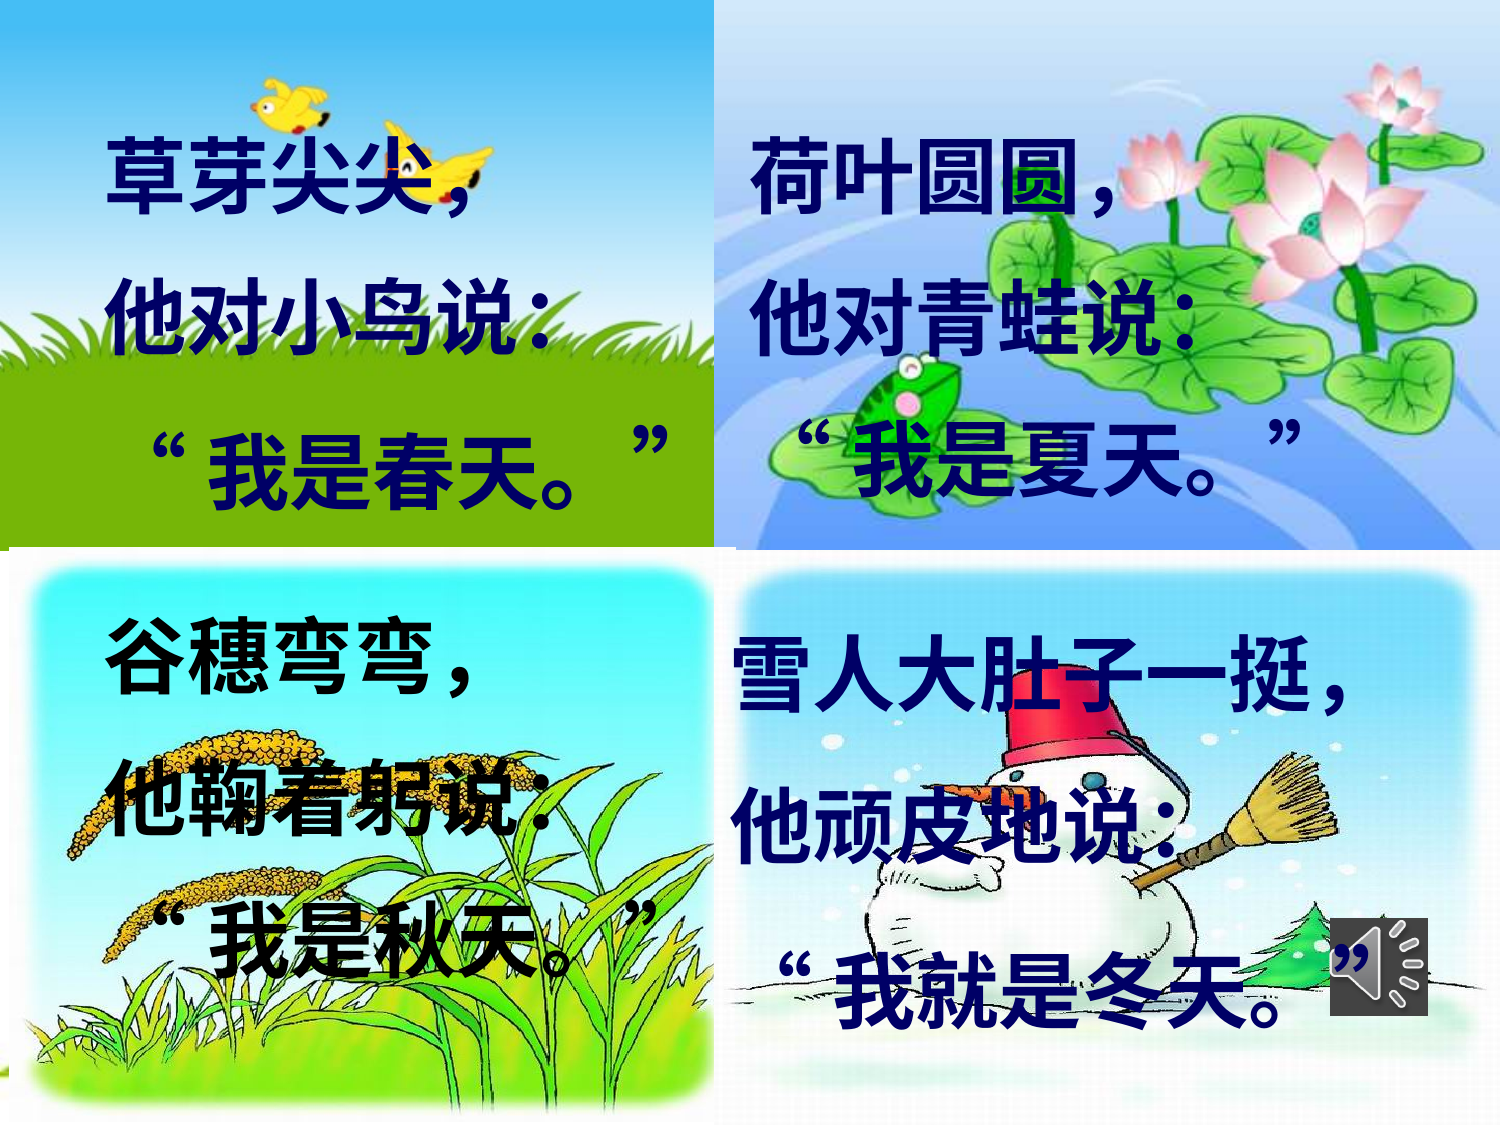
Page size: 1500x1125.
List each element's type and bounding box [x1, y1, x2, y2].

list [9, 546, 737, 1122]
picture [0, 0, 1500, 1125]
